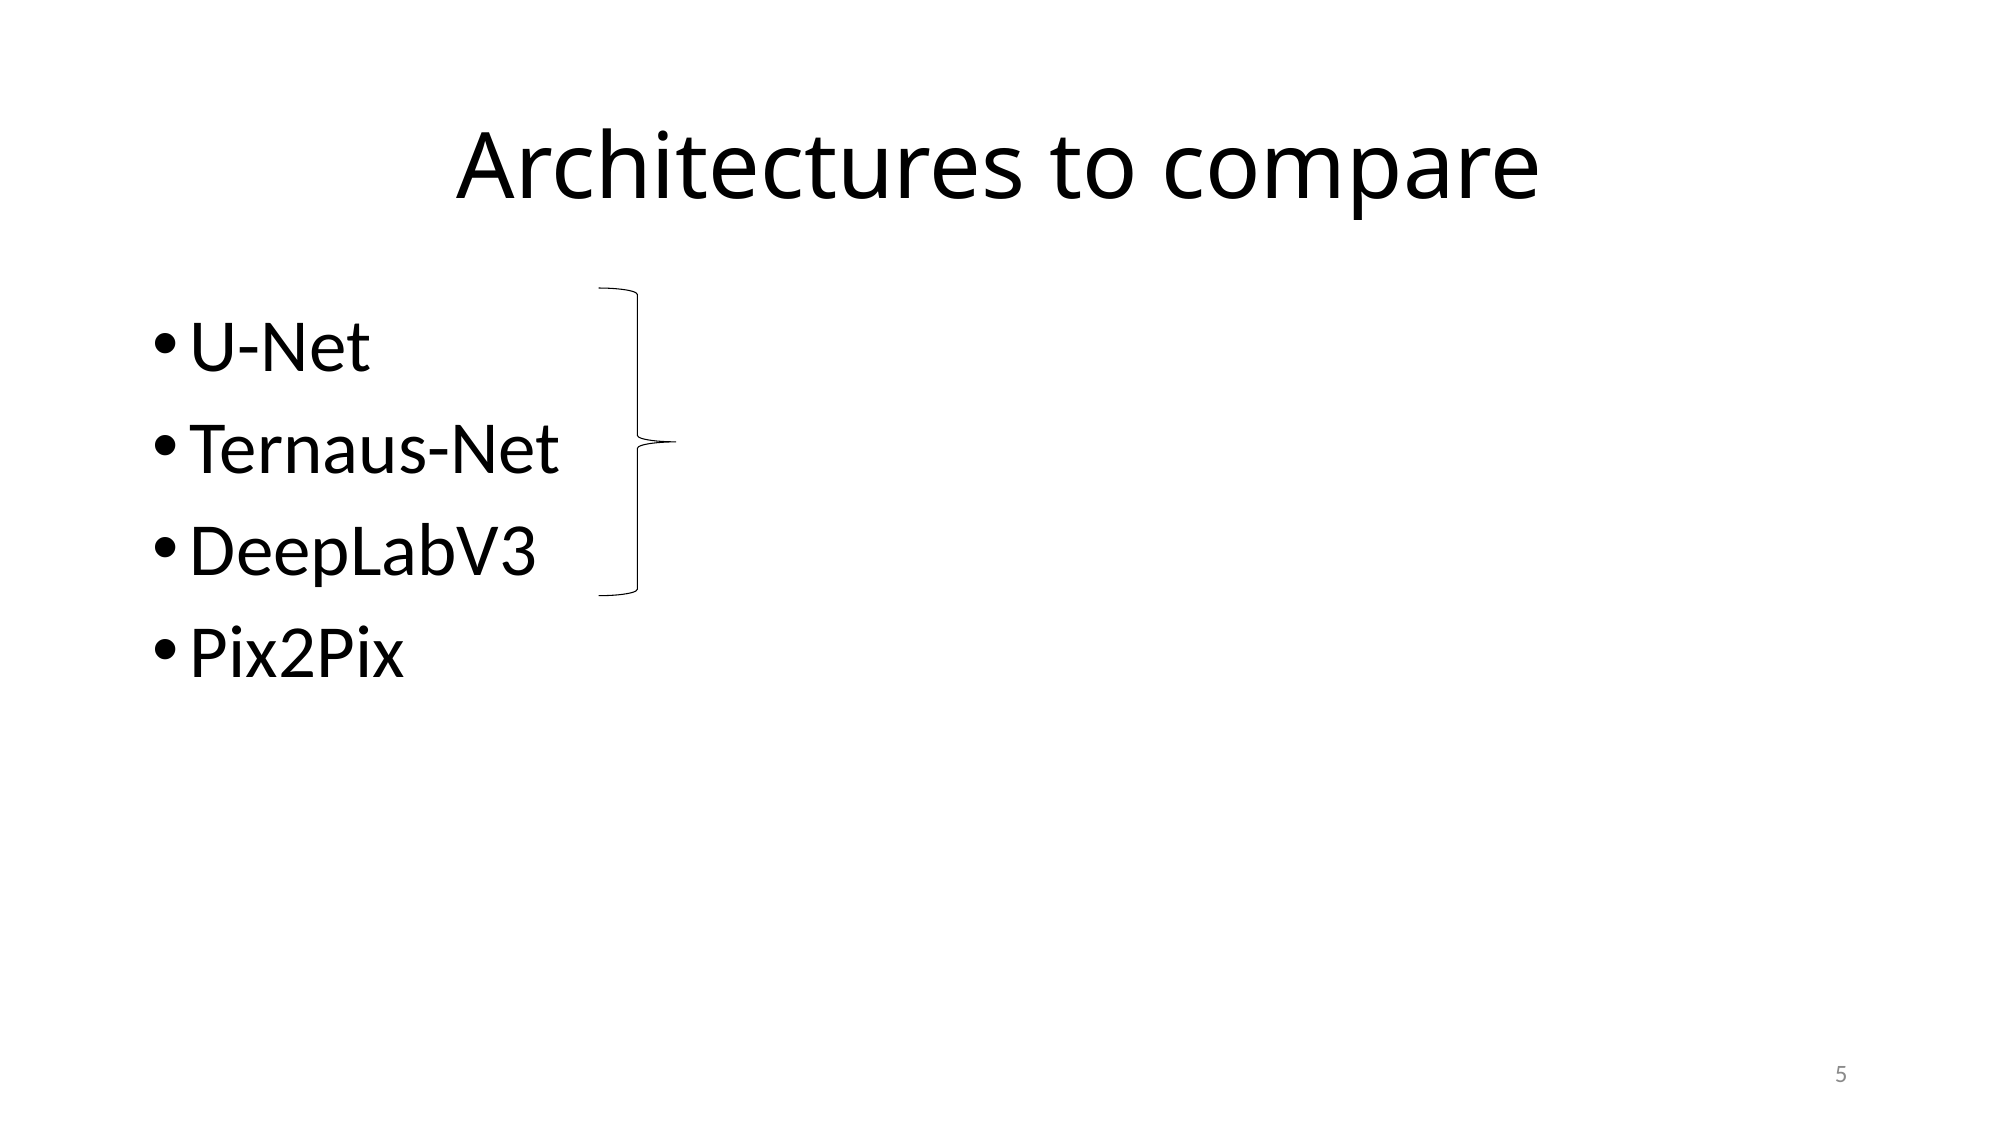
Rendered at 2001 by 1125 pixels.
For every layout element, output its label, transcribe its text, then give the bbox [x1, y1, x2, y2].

title Architectures to compare [137, 59, 1863, 278]
slide_number 5 [1412, 1042, 1863, 1103]
text_box [598, 287, 677, 597]
list U-Net Ternaus-Net DeepLabV3 Pix2Pix [137, 299, 1863, 1014]
